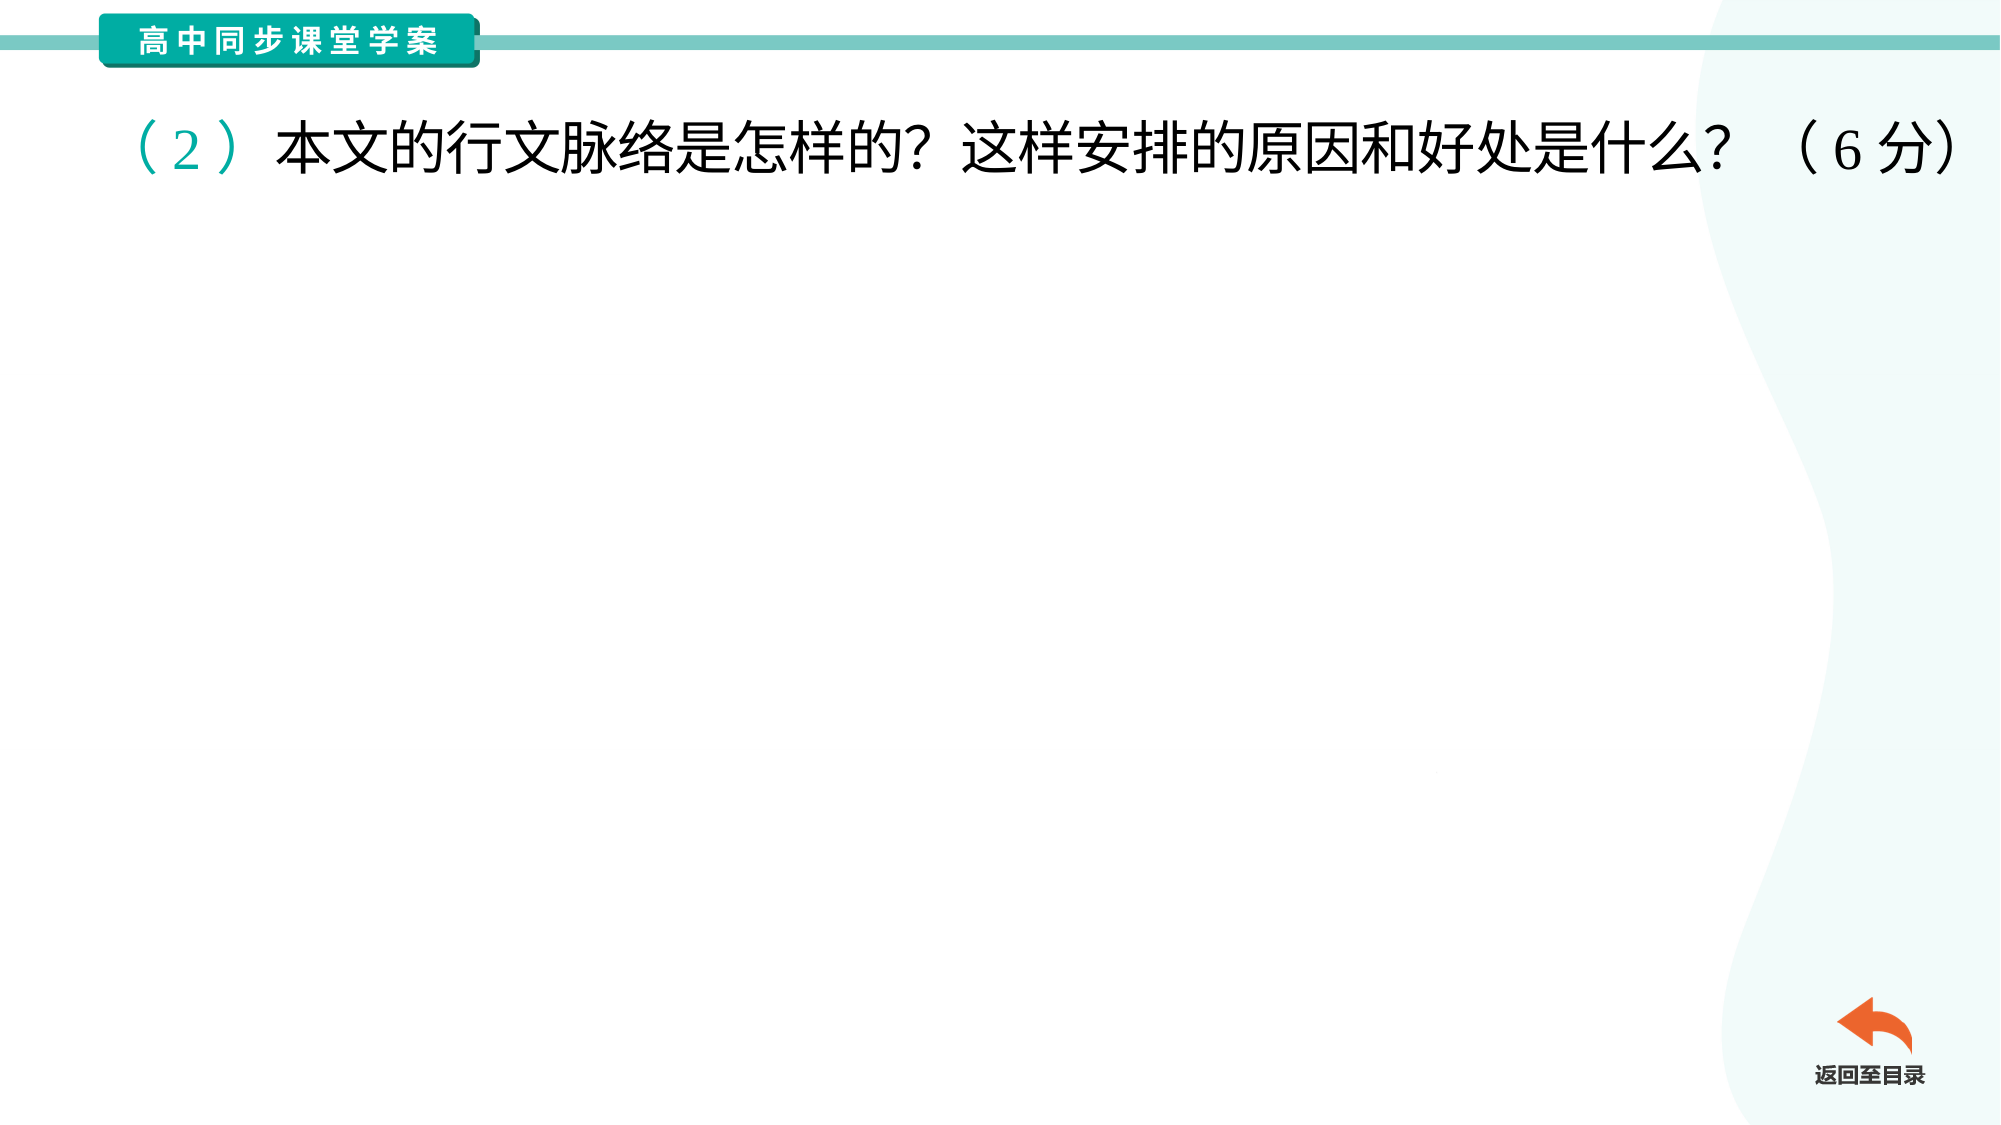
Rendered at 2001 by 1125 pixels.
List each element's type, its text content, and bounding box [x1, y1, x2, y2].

text_box （2）本文的行文脉络是怎样的？这样安排的原因和好处是什么？（6分） [100, 76, 1899, 170]
picture [0, 0, 2000, 1125]
